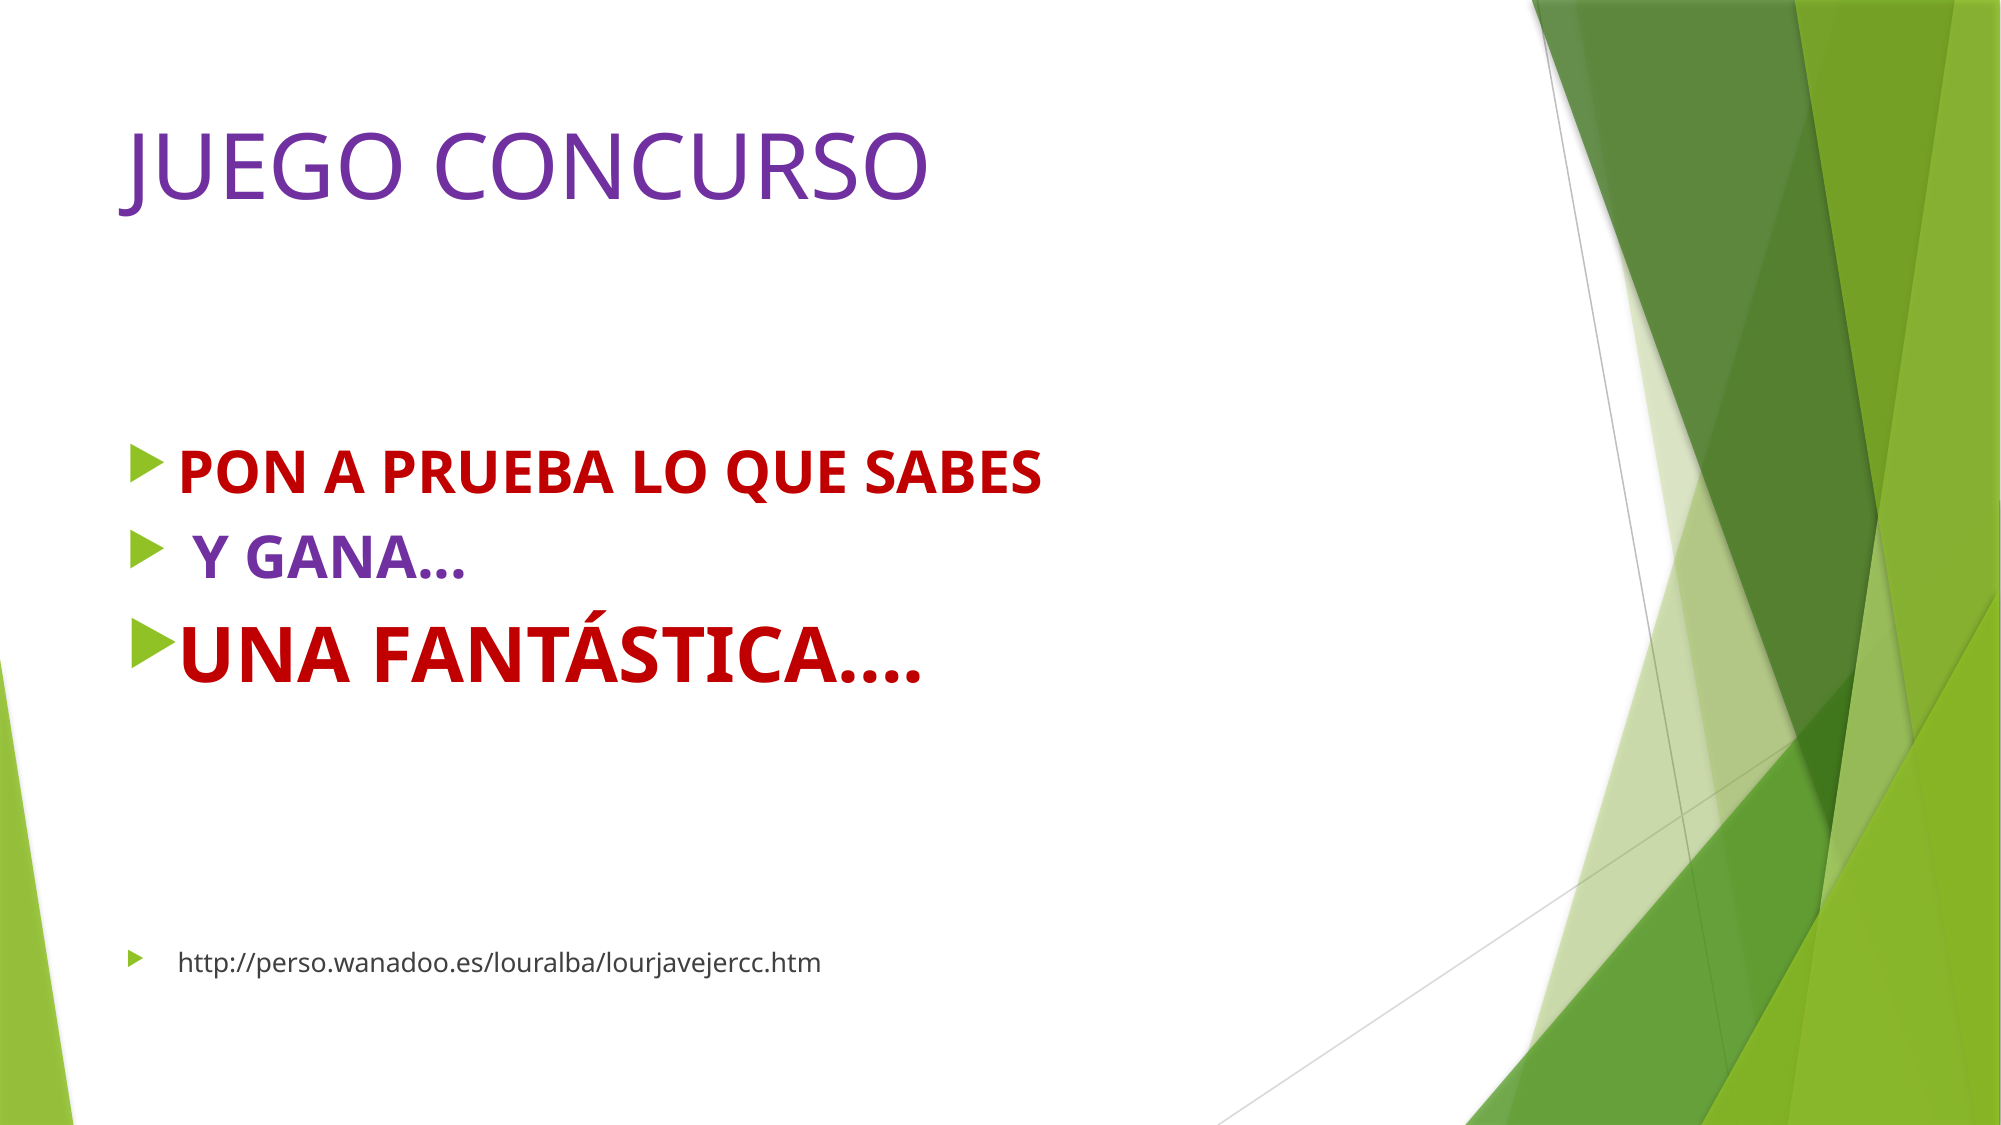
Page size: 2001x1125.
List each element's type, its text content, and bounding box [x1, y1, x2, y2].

list PON A PRUEBA LO QUE SABES Y GANA... UNA FANTÁSTICA…. http://perso.wanadoo.es/louralba/lourjavejercc.htm [111, 208, 1522, 991]
title JUEGO CONCURSO [111, 99, 1522, 208]
